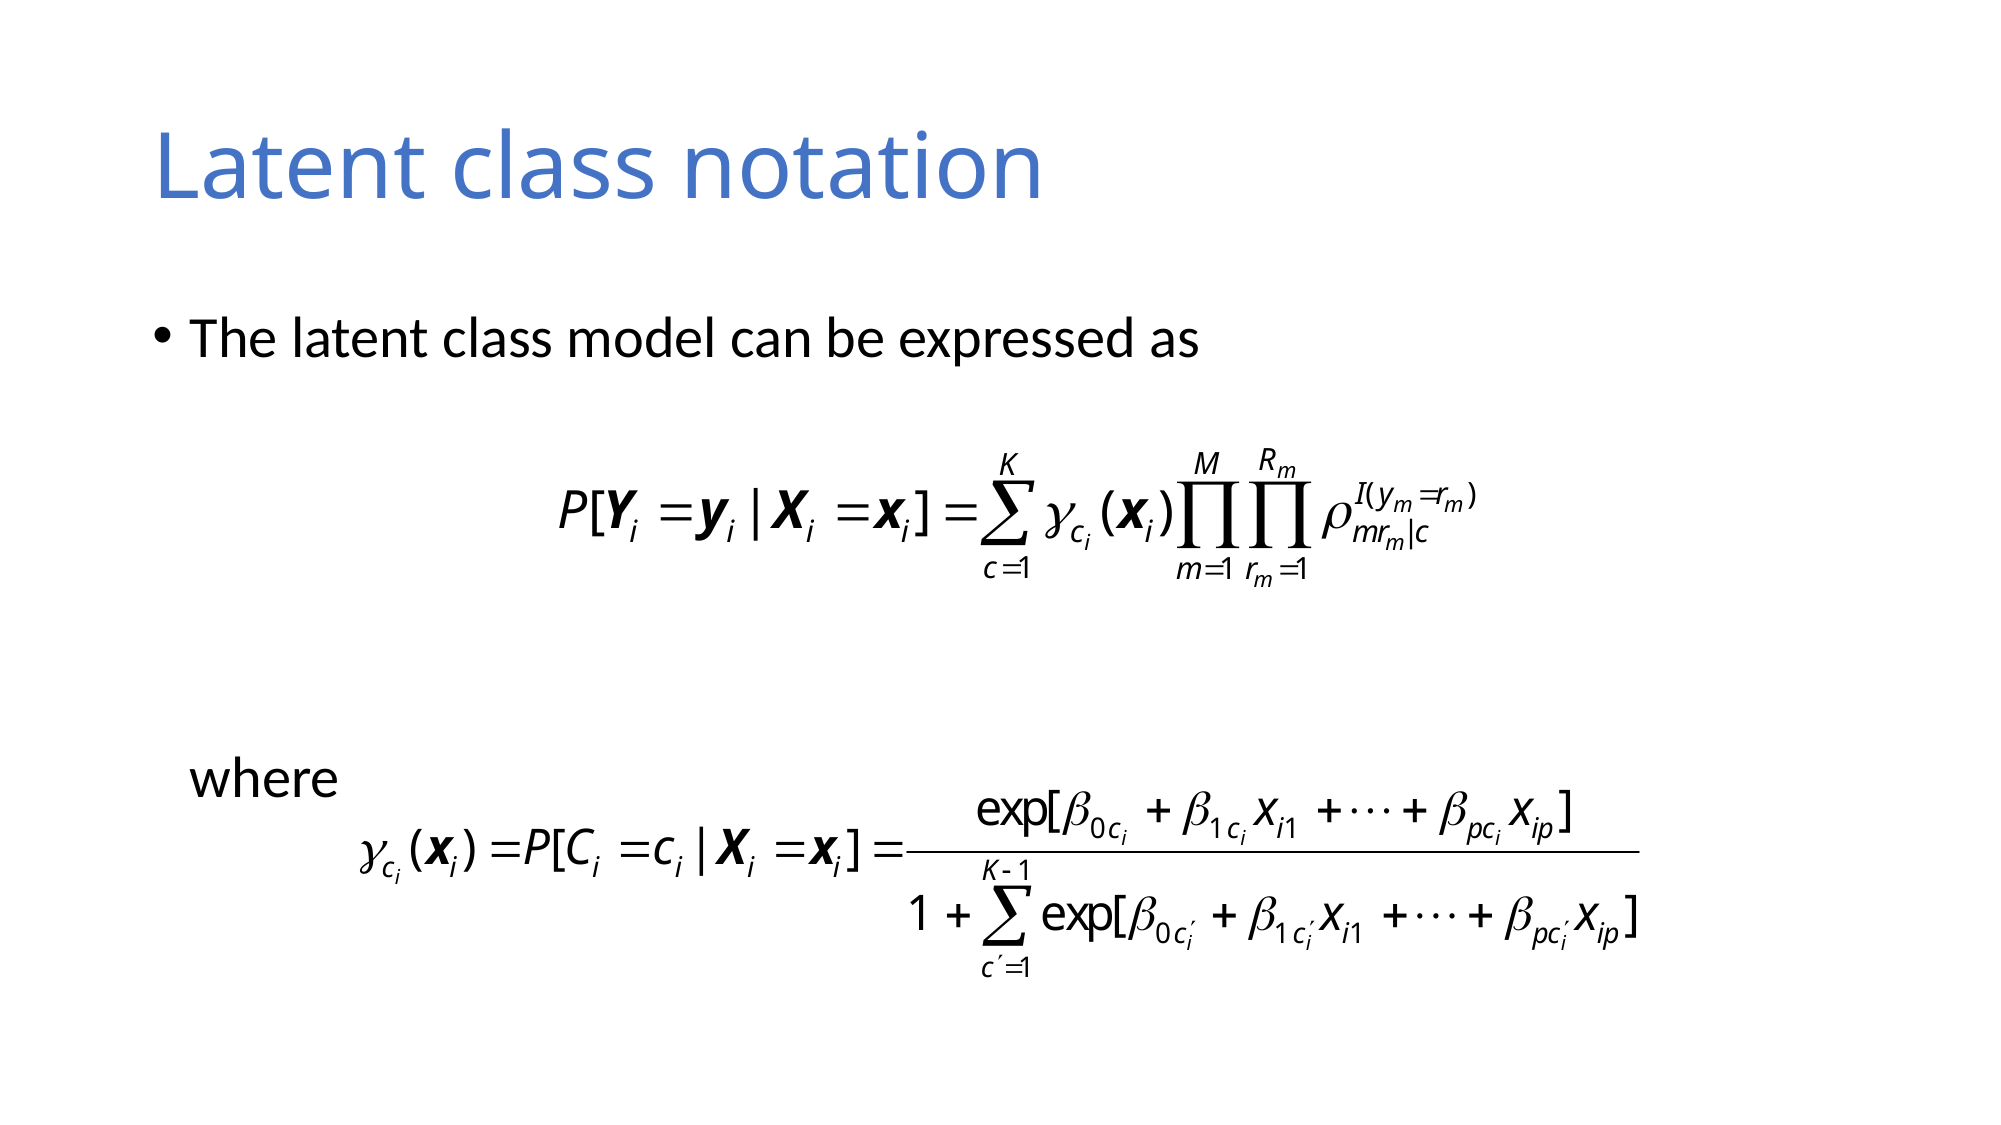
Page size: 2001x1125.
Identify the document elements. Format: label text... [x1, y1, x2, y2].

list The latent class model can be expressed as where [137, 299, 1863, 1014]
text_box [549, 437, 1494, 601]
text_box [350, 774, 1650, 990]
title Latent class notation [137, 59, 1863, 278]
